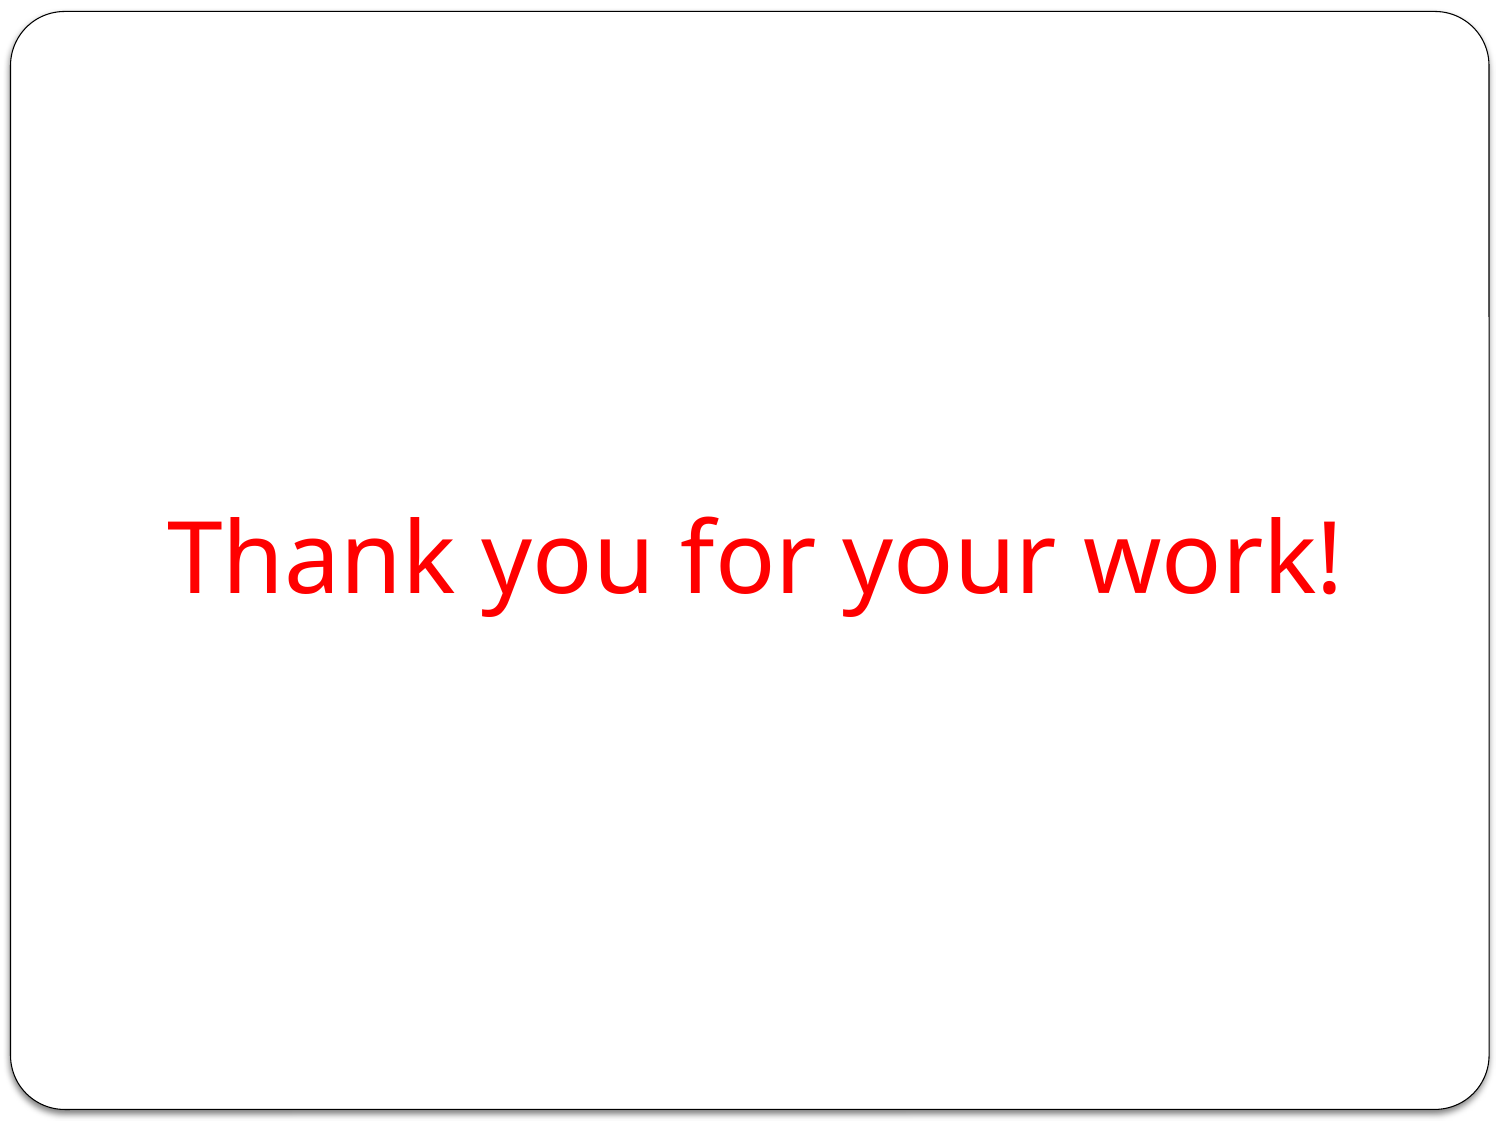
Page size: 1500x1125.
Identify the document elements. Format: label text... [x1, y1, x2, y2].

list Thank you for your work! [24, 149, 1489, 1125]
text_box [23, 1, 1214, 11]
